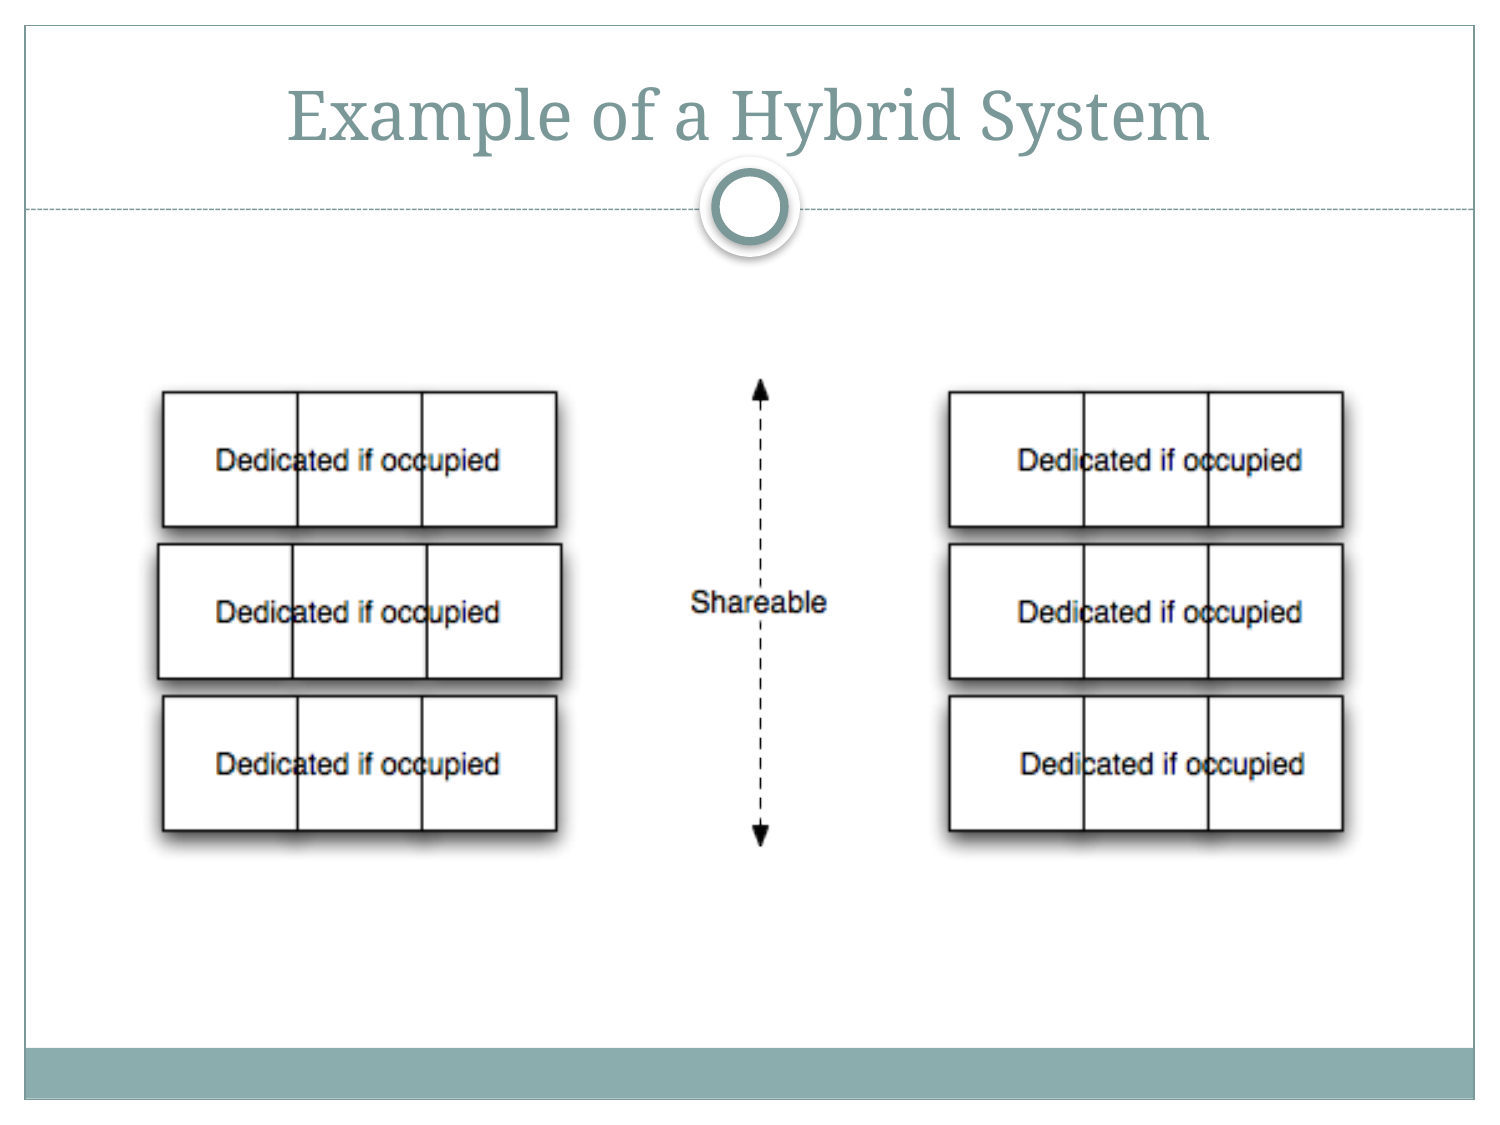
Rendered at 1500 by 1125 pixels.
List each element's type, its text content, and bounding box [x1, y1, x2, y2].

title Example of a Hybrid System [49, 37, 1450, 162]
picture [108, 337, 1393, 890]
